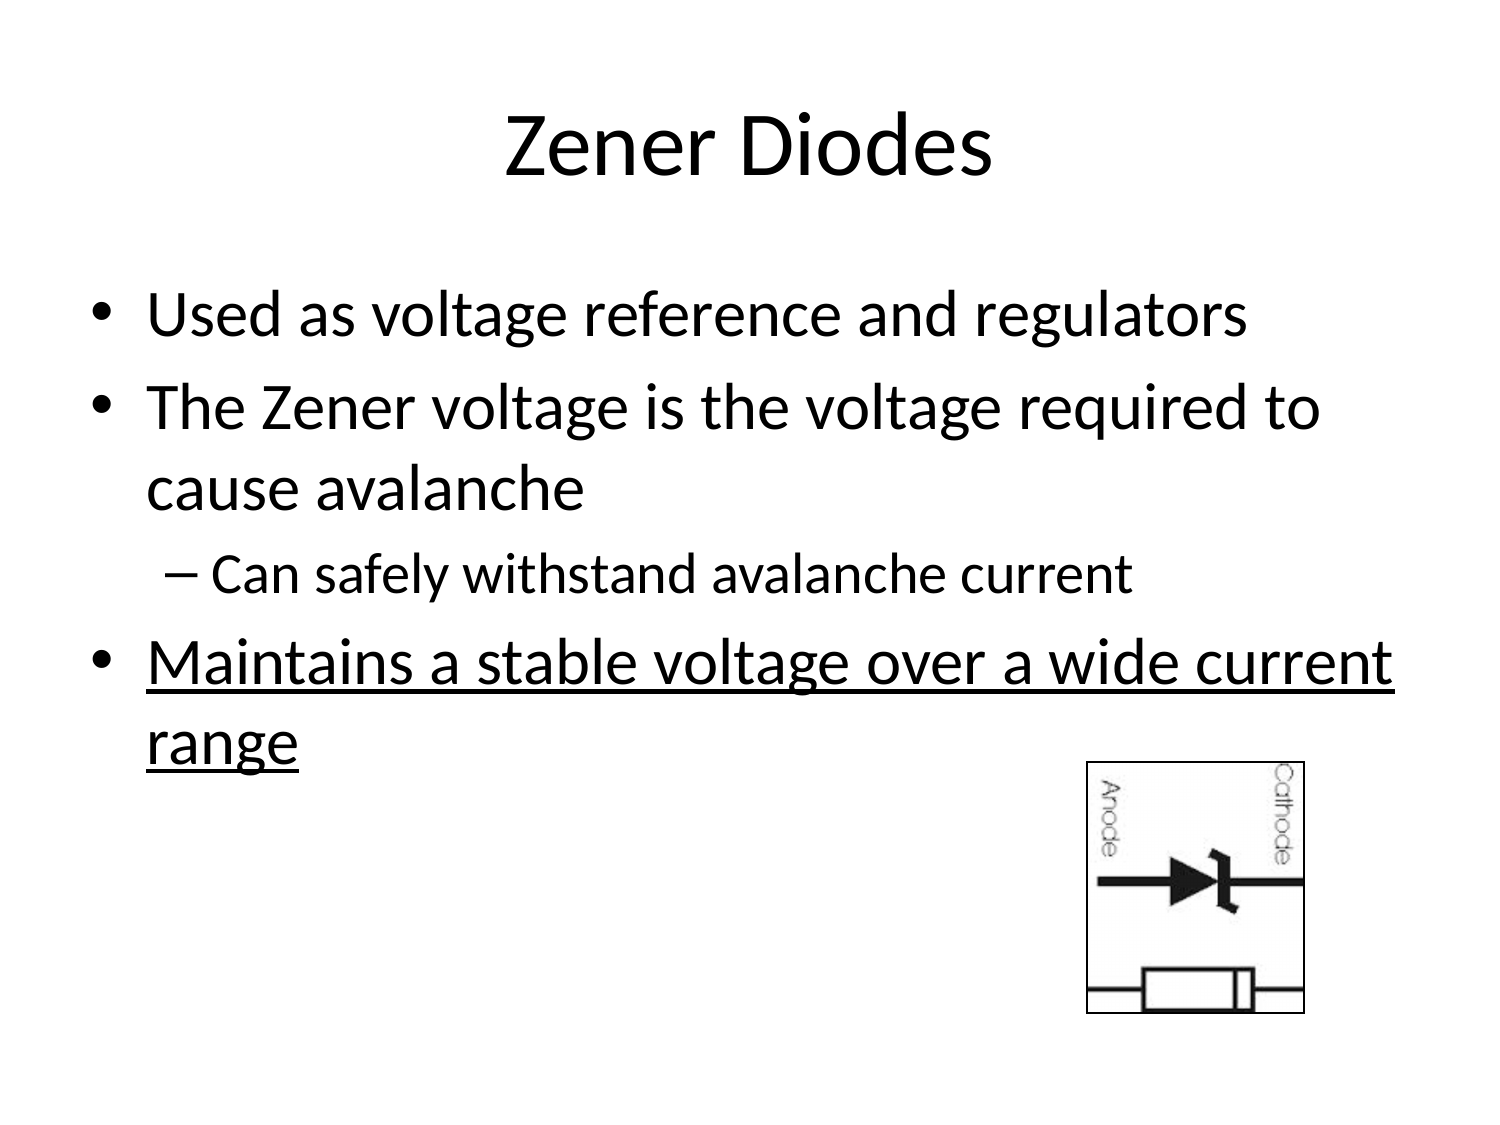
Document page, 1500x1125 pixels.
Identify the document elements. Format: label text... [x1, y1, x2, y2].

title Zener Diodes [75, 45, 1425, 233]
picture [1070, 763, 1321, 1012]
list Used as voltage reference and regulators The Zener voltage is the voltage required to cause avalanche Can safely withstand avalanche current Maintains a stable voltage over a wide current range [75, 262, 1425, 1005]
